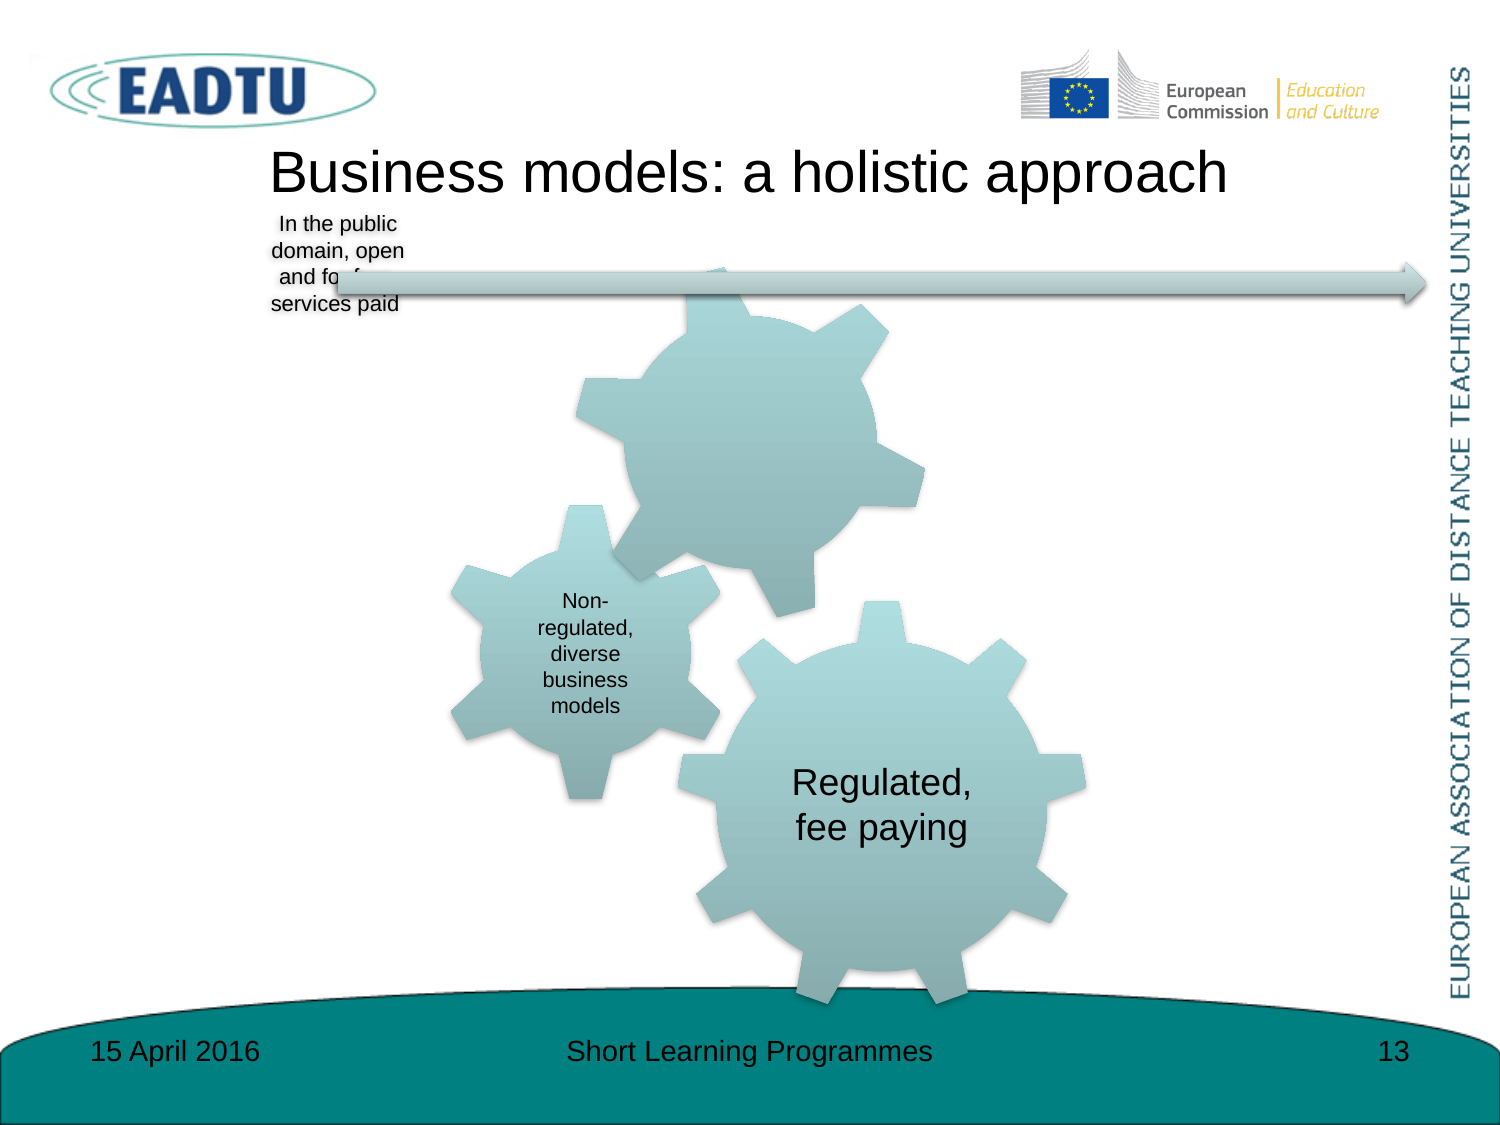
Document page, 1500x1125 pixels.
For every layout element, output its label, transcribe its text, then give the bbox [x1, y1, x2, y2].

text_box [0, 262, 1427, 1013]
footer Short Learning Programmes [512, 1024, 988, 1103]
picture [0, 0, 1500, 1125]
title Business models: a holistic approach [74, 44, 1426, 233]
slide_number 13 [1074, 1024, 1426, 1103]
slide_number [74, 1024, 426, 1103]
